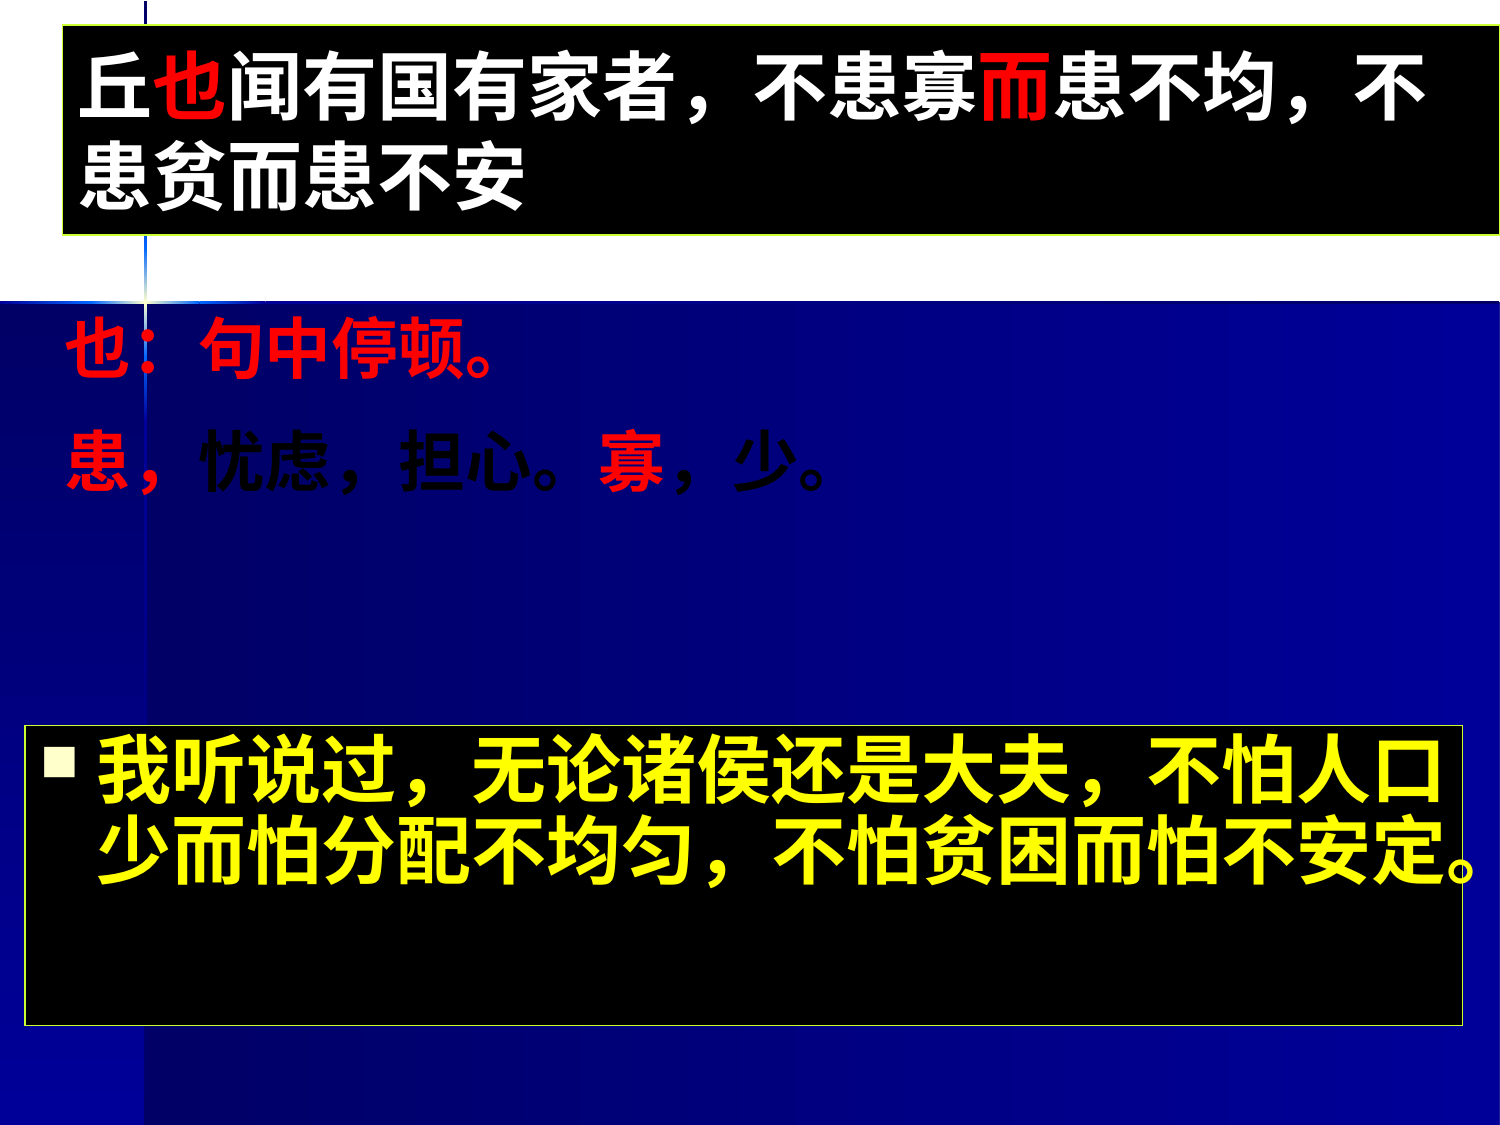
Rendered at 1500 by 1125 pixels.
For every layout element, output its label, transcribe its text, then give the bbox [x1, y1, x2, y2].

list 我听说过，无论诸侯还是大夫，不怕人口少而怕分配不均匀，不怕贫困而怕不安定。 [24, 725, 1463, 1026]
title 丘也闻有国有家者，不患寡而患不均，不患贫而患不安 [62, 24, 1500, 236]
text_box 也：句中停顿。 患，忧虑，担心。寡，少。 [49, 299, 1463, 508]
